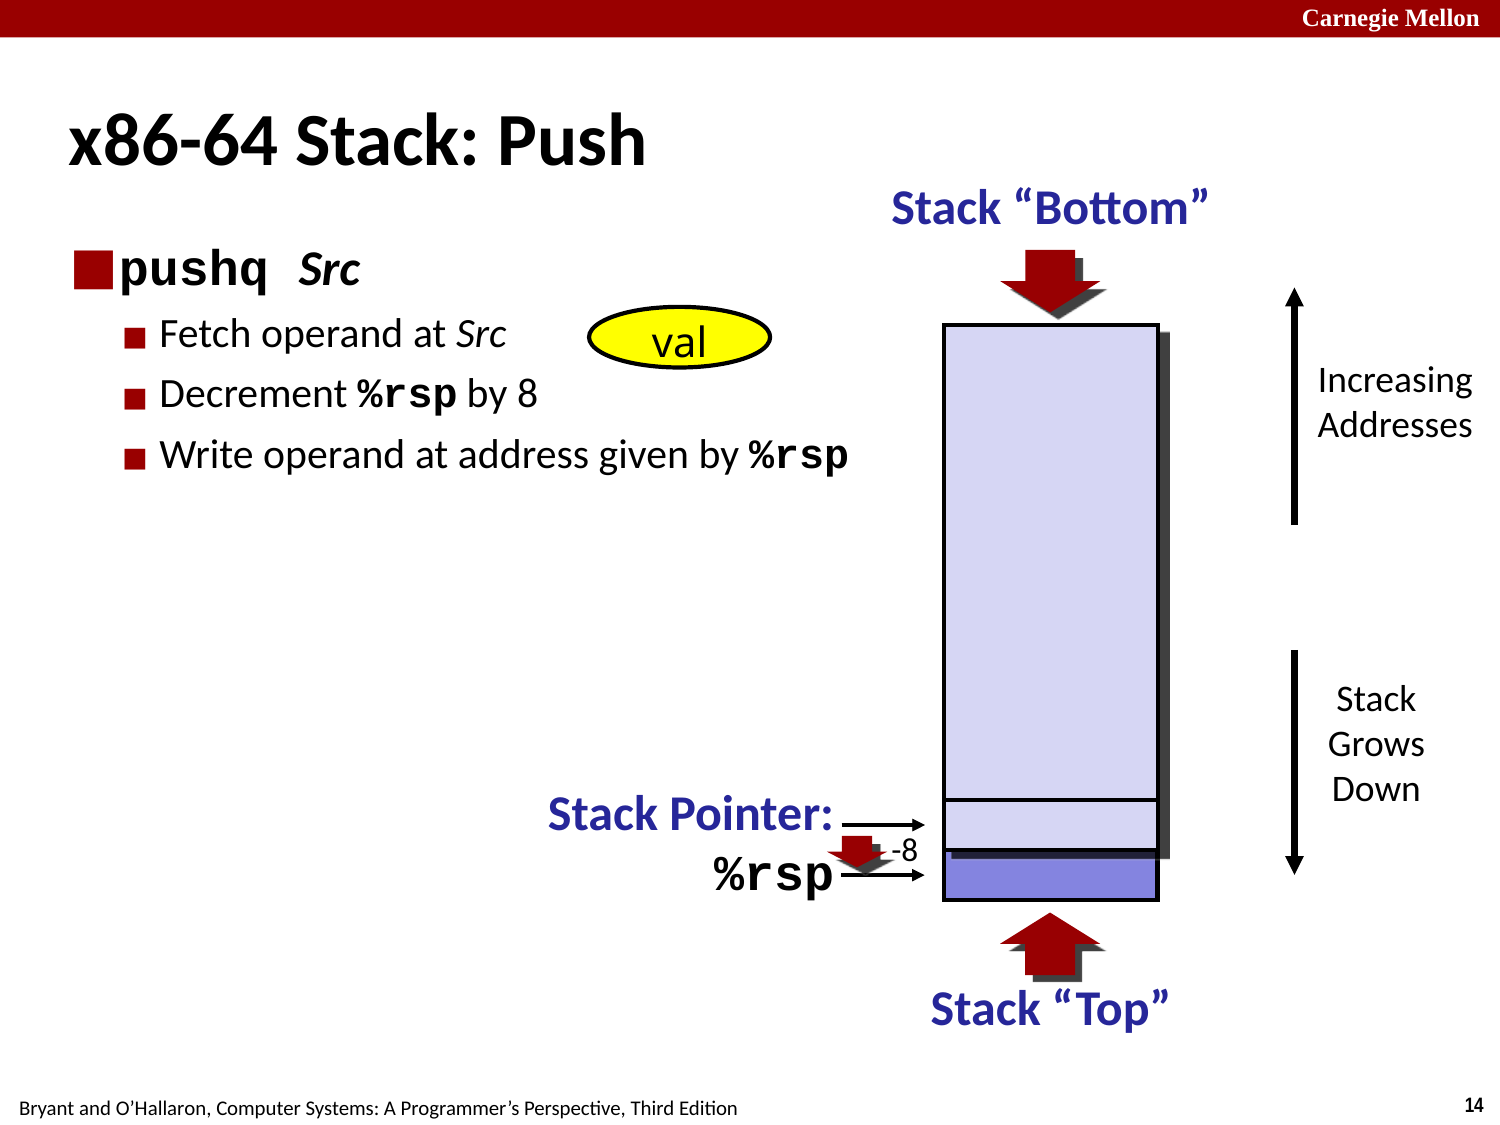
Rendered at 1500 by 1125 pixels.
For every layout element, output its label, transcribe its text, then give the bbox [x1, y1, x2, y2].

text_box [417, 780, 1180, 1049]
text_box Stack “Bottom” [883, 174, 1219, 248]
text_box [944, 324, 1159, 779]
list pushq Src Fetch operand at Src Decrement %rsp by 8 Write operand at address given by %rsp [62, 229, 1438, 1121]
title x86-64 Stack: Push [62, 41, 1438, 229]
text_box [1000, 249, 1101, 313]
text_box Increasing Addresses [1310, 354, 1481, 459]
text_box Stack Grows Down [1309, 674, 1444, 825]
text_box val [589, 306, 771, 368]
